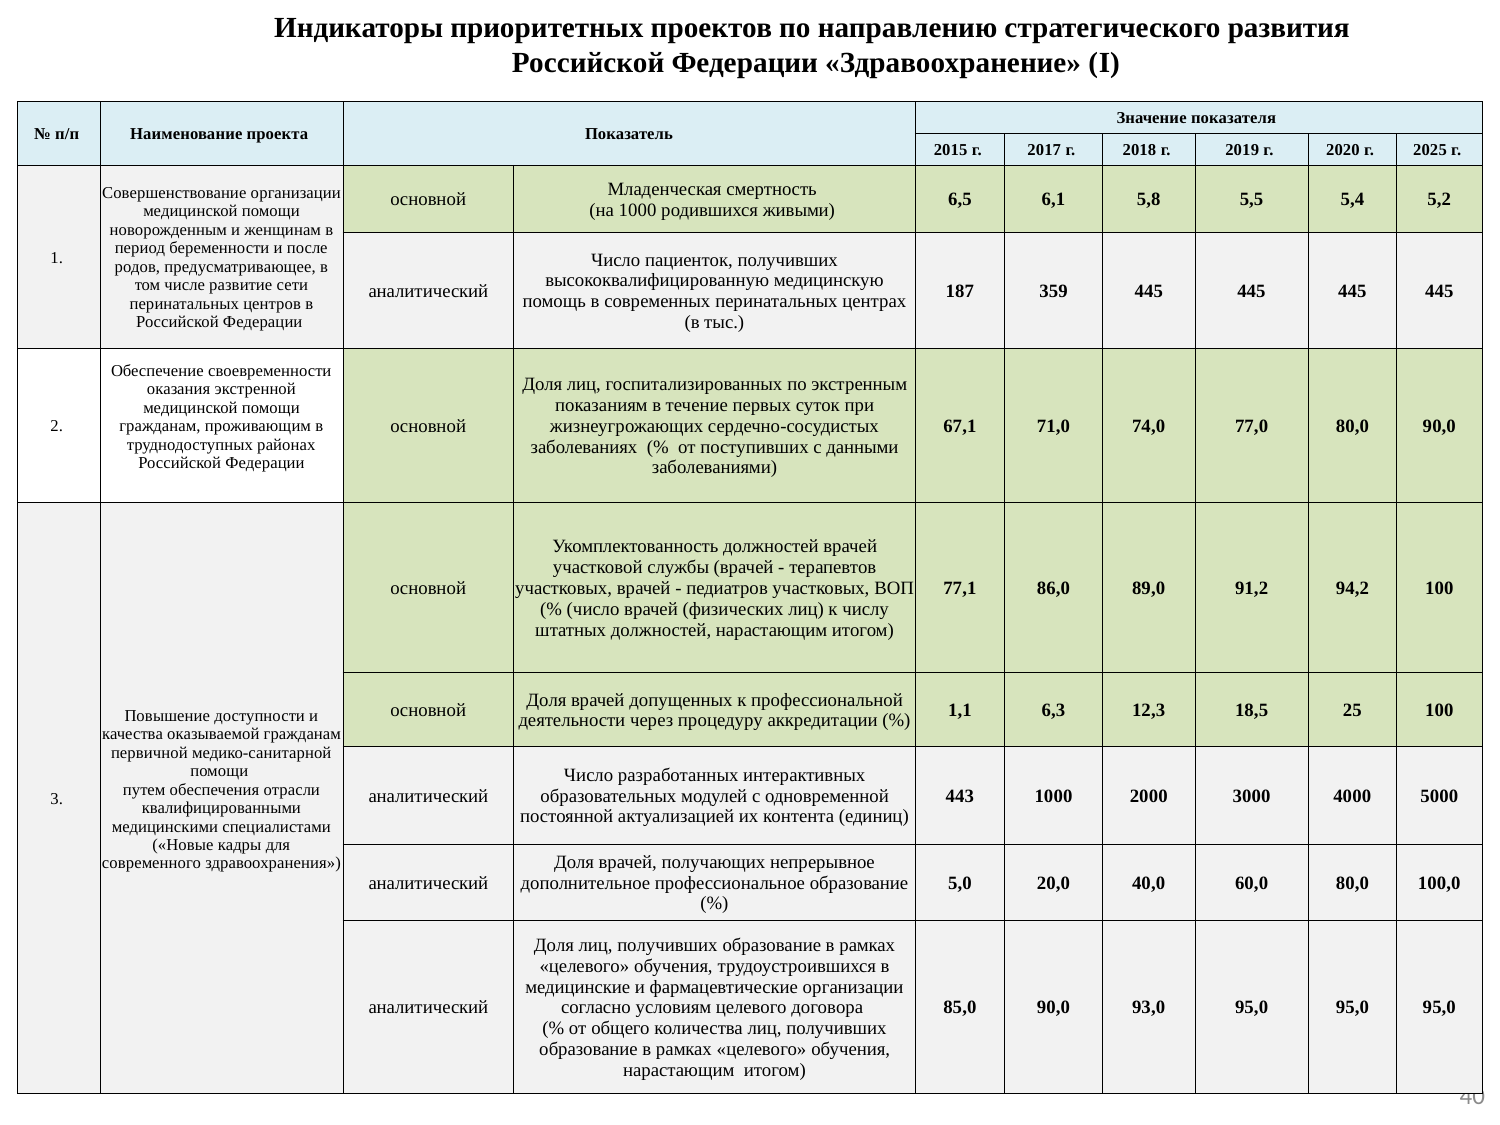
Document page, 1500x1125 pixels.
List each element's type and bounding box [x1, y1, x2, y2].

table_cell [1196, 166, 1308, 232]
table_cell [344, 503, 513, 672]
table_cell [344, 233, 513, 348]
table_cell [1196, 134, 1308, 165]
table_cell [1005, 134, 1102, 165]
table_cell [1309, 747, 1396, 844]
table_cell [101, 166, 343, 348]
table_cell [1103, 845, 1195, 920]
table_cell [1397, 845, 1482, 920]
table_cell [1309, 503, 1396, 672]
table_cell [1103, 921, 1195, 1093]
table_cell [1005, 673, 1102, 746]
table_header [916, 102, 1482, 133]
table_cell [344, 845, 513, 920]
table_cell [1196, 673, 1308, 746]
table_cell [1005, 747, 1102, 844]
table_cell [344, 747, 513, 844]
table_cell [916, 673, 1004, 746]
table_cell [514, 166, 915, 232]
table_cell [916, 845, 1004, 920]
table_cell [1397, 166, 1482, 232]
table_cell [916, 233, 1004, 348]
table_cell [1196, 503, 1308, 672]
table_cell [514, 503, 915, 672]
table_cell [1103, 134, 1195, 165]
table_cell [916, 166, 1004, 232]
table_cell [916, 503, 1004, 672]
table_cell [1309, 921, 1396, 1093]
table_cell [1005, 349, 1102, 502]
table_cell [514, 845, 915, 920]
table_cell [1397, 673, 1482, 746]
table_cell [1309, 349, 1396, 502]
table_cell [1005, 921, 1102, 1093]
table_cell [1005, 233, 1102, 348]
table_cell [1103, 673, 1195, 746]
table_cell [1397, 233, 1482, 348]
table_cell [18, 166, 100, 348]
table_cell [1397, 134, 1482, 165]
table_cell [1103, 747, 1195, 844]
table_cell [1196, 233, 1308, 348]
table_cell [514, 349, 915, 502]
table_cell [1103, 503, 1195, 672]
table_cell [916, 134, 1004, 165]
table_cell [1397, 349, 1482, 502]
table_cell [344, 673, 513, 746]
table_cell [1005, 503, 1102, 672]
table_header [344, 102, 915, 165]
table_cell [101, 349, 343, 502]
table_cell [344, 166, 513, 232]
slide_number [1149, 1065, 1500, 1125]
table_cell [1397, 921, 1482, 1093]
table_cell [916, 349, 1004, 502]
table_cell [18, 503, 100, 1093]
table_cell [1309, 233, 1396, 348]
table_cell [1196, 921, 1308, 1093]
table_cell [1103, 349, 1195, 502]
table_header [18, 102, 100, 165]
table_cell [1005, 166, 1102, 232]
table_cell [916, 747, 1004, 844]
table_cell [344, 349, 513, 502]
table_header [101, 102, 343, 165]
table_cell [1103, 233, 1195, 348]
table_cell [1309, 673, 1396, 746]
table_cell [1397, 503, 1482, 672]
table_cell [514, 673, 915, 746]
table_cell [101, 503, 343, 1093]
table_cell [1397, 747, 1482, 844]
table_cell [514, 921, 915, 1093]
table_cell [1005, 845, 1102, 920]
text_box [145, 0, 1457, 88]
table_cell [1196, 349, 1308, 502]
table_cell [1309, 134, 1396, 165]
table_cell [1103, 166, 1195, 232]
table_cell [18, 349, 100, 502]
table_cell [1309, 166, 1396, 232]
table_cell [1309, 845, 1396, 920]
table_cell [1196, 747, 1308, 844]
table_cell [344, 921, 513, 1093]
table_cell [916, 921, 1004, 1093]
table_cell [514, 747, 915, 844]
table_cell [514, 233, 915, 348]
table_cell [1196, 845, 1308, 920]
